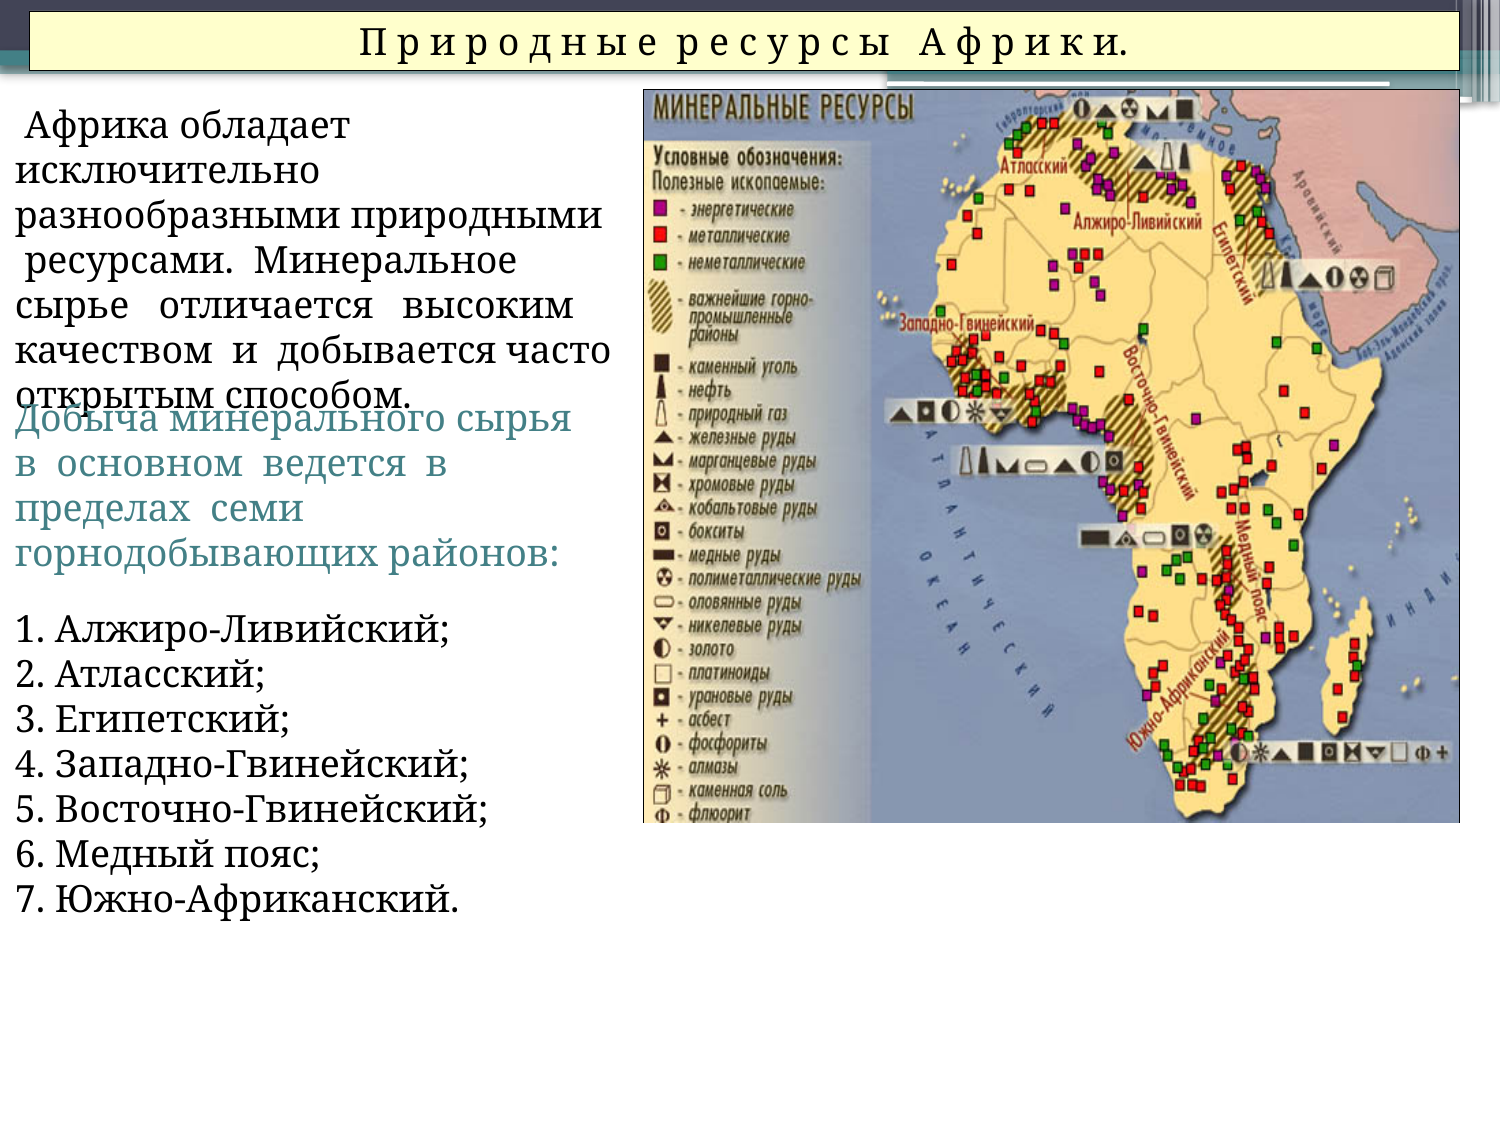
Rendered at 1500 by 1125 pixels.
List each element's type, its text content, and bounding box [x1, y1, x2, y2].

text_box Африка обладает исключительно разнообразными природными ресурсами. Минеральное сырье отличается высоким качеством и добывается часто открытым способом. [0, 93, 633, 424]
text_box П р и р о д н ы е р е с у р с ы А ф р и к и. [29, 10, 1459, 71]
text_box Добыча минерального сырья в основном ведется в пределах семи горнодобывающих районов: [0, 386, 598, 582]
text_box 1. Алжиро-Ливийский; 2. Атласский; 3. Египетский; 4. Западно-Гвинейский; 5. Восточно-Гвинейский; 6. Медный пояс; 7. Южно-Африканский. [0, 597, 657, 928]
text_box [644, 89, 1460, 823]
